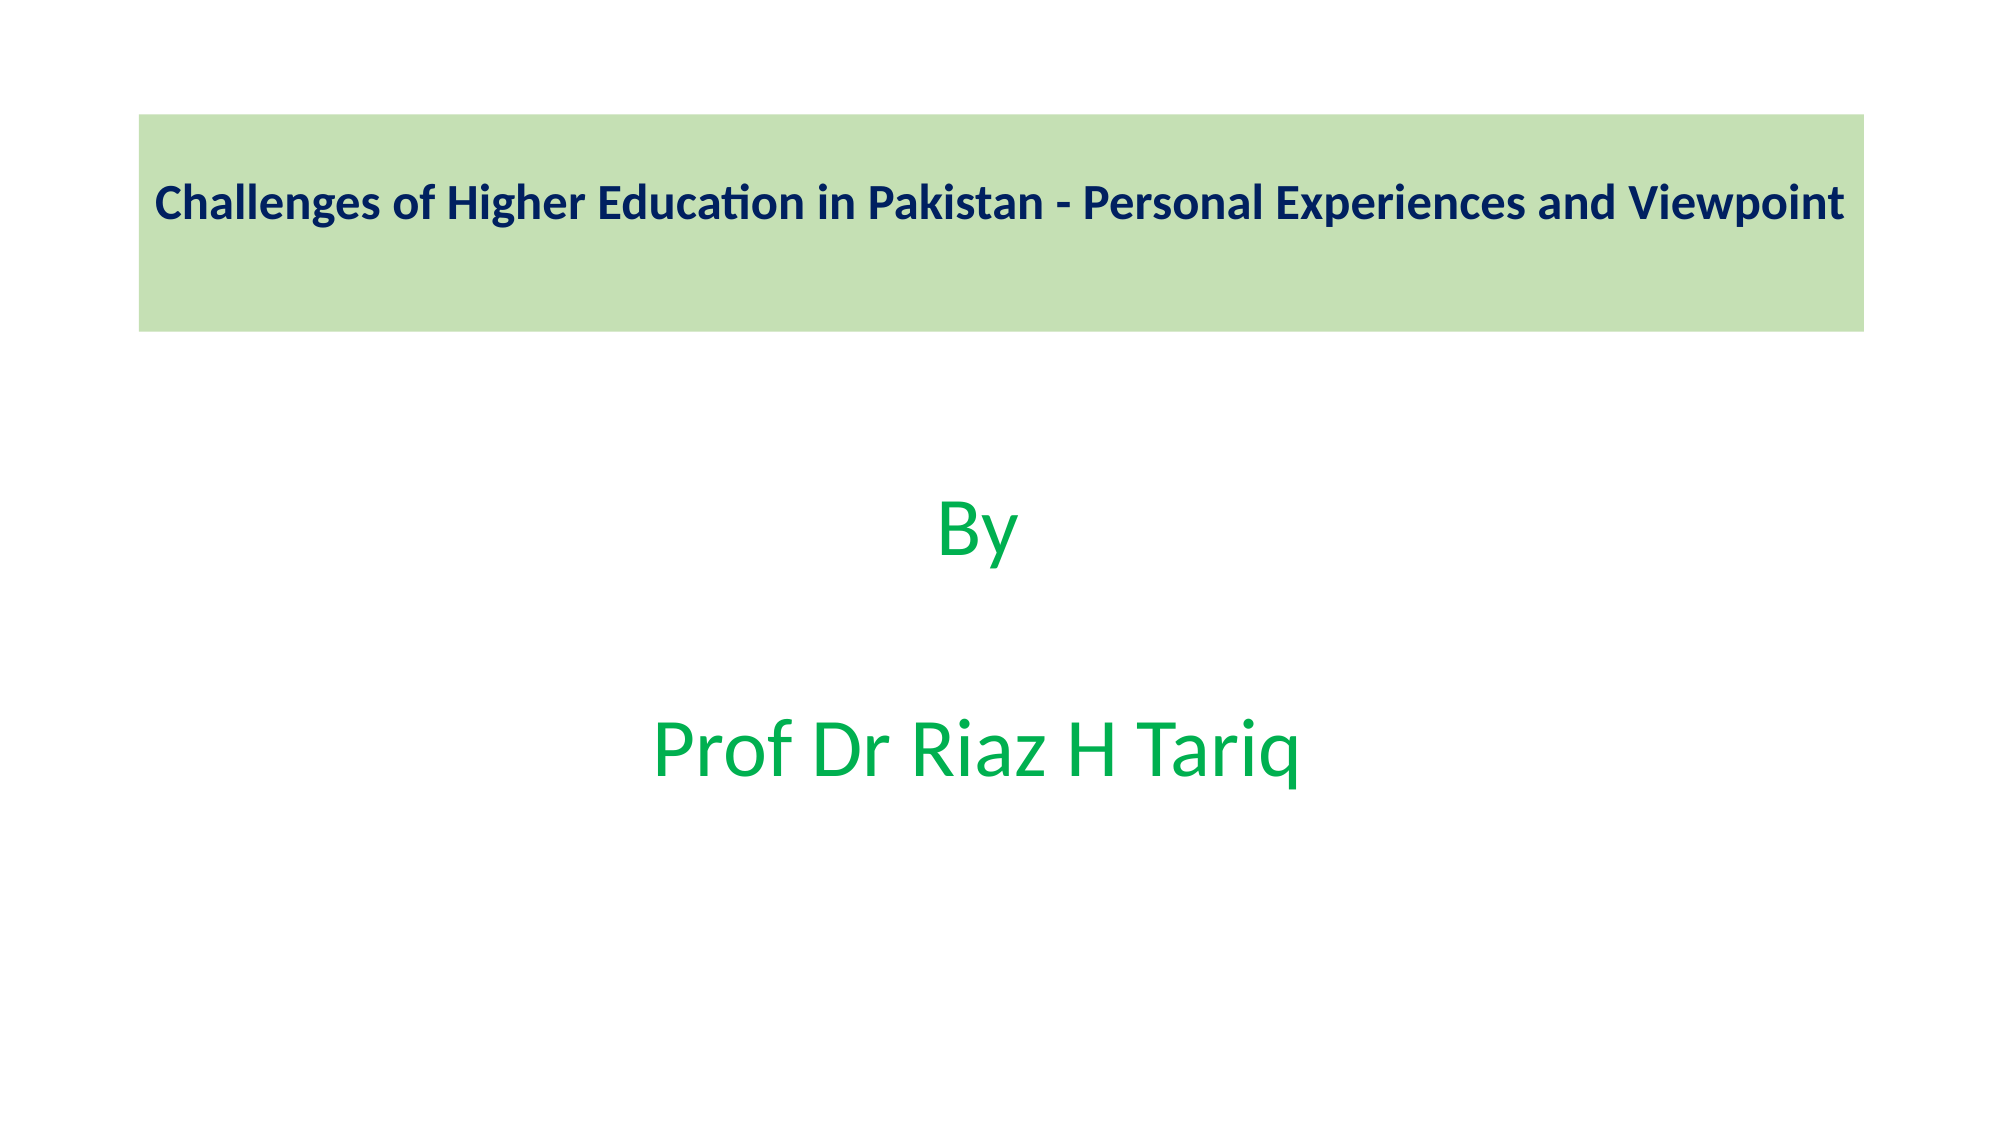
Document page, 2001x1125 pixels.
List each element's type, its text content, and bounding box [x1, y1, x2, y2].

title Challenges of Higher Education in Pakistan - Personal Experiences and Viewpoint [138, 114, 1864, 332]
list By Prof Dr Riaz H Tariq [115, 475, 1841, 995]
